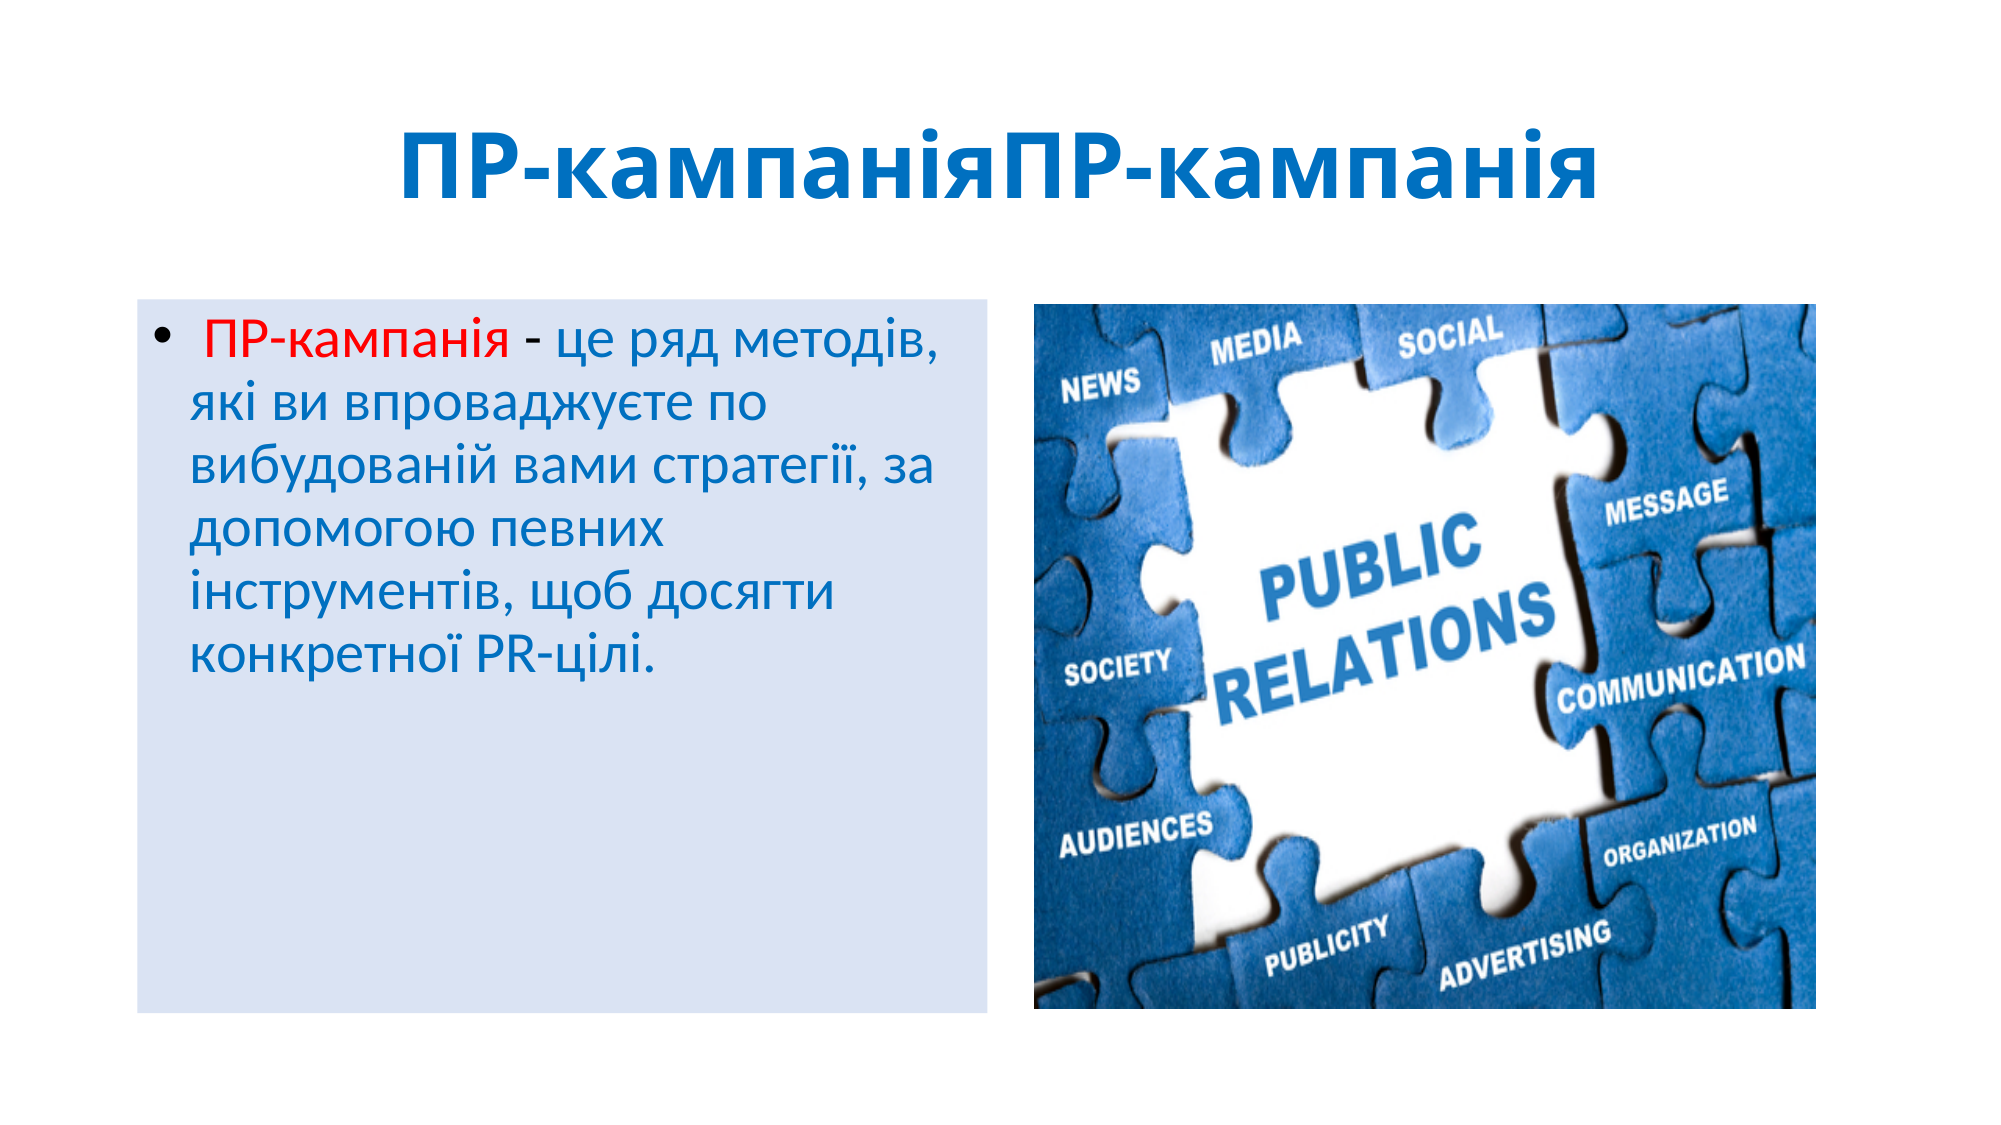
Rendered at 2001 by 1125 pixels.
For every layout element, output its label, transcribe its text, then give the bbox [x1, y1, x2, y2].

picture [1034, 304, 1816, 1009]
title ПР-кампаніяПР-кампанія [137, 59, 1863, 278]
list ПР-кампанія - це ряд методів, які ви впроваджуєте по вибудованій вами стратегії, за допомогою певних інструментів, щоб досягти конкретної PR-цілі. [137, 299, 988, 1014]
